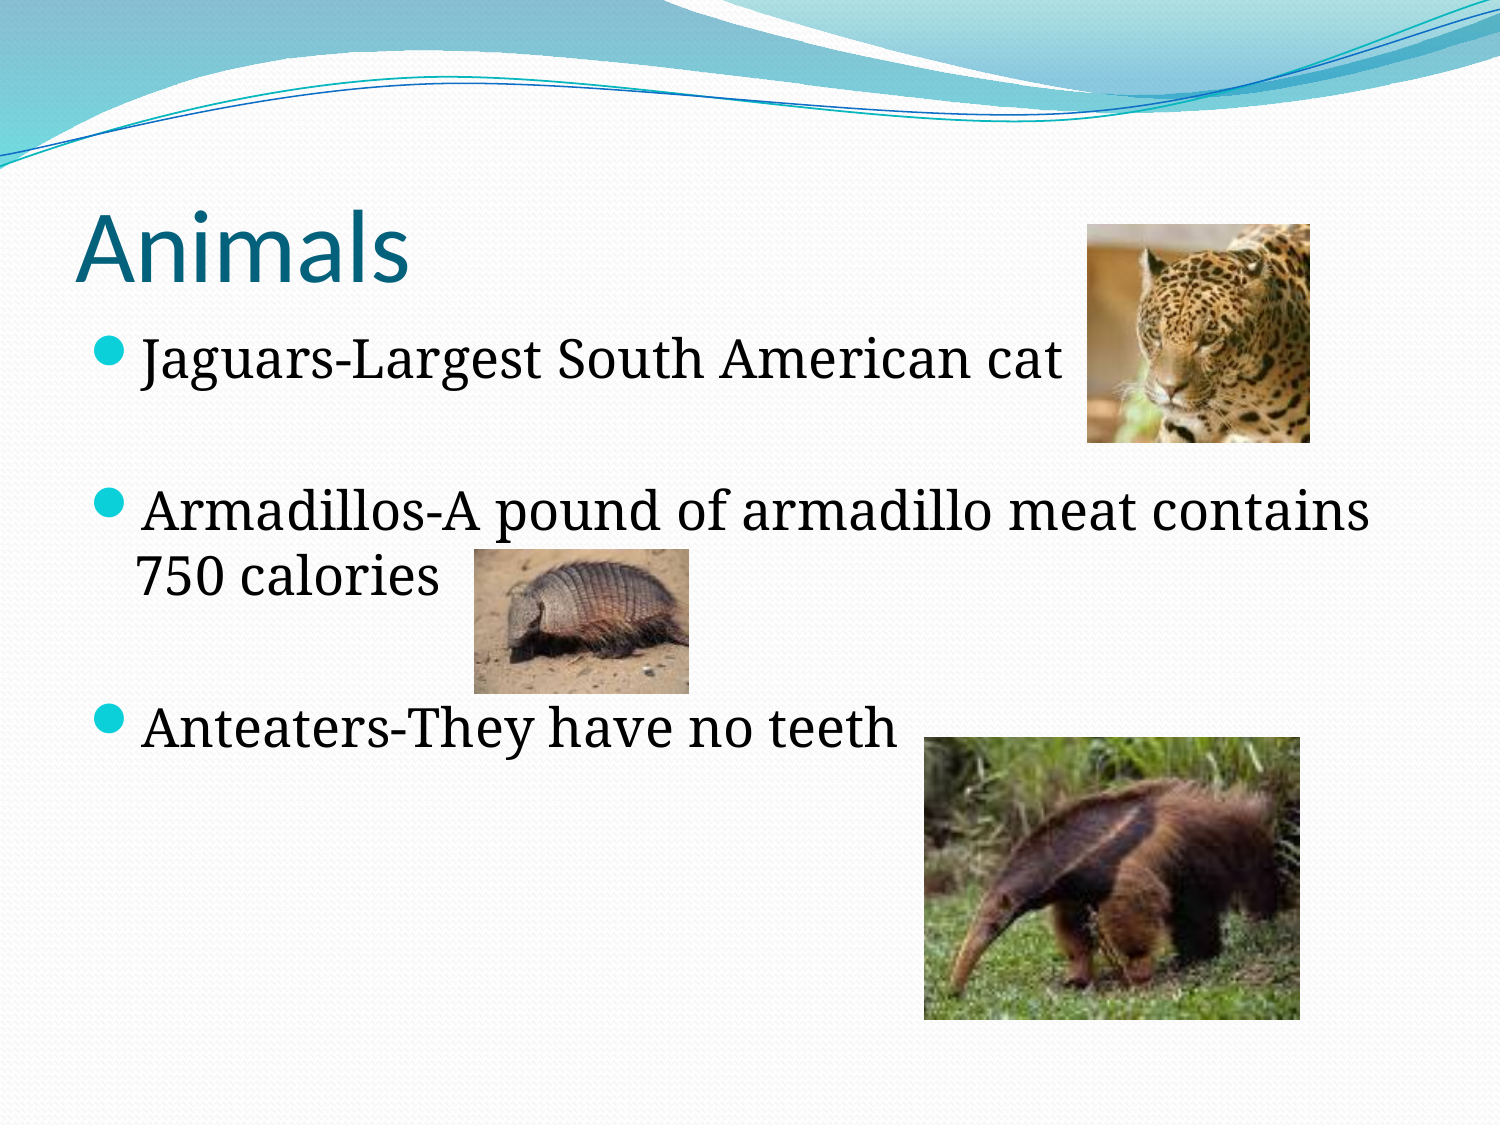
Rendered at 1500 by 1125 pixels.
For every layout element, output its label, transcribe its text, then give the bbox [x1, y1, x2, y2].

picture [924, 737, 1301, 1020]
list Jaguars-Largest South American cat Armadillos-A pound of armadillo meat contains 750 calories Anteaters-They have no teeth [75, 317, 1425, 1038]
title Animals [75, 115, 1425, 303]
picture [1087, 224, 1310, 443]
picture [474, 549, 690, 694]
